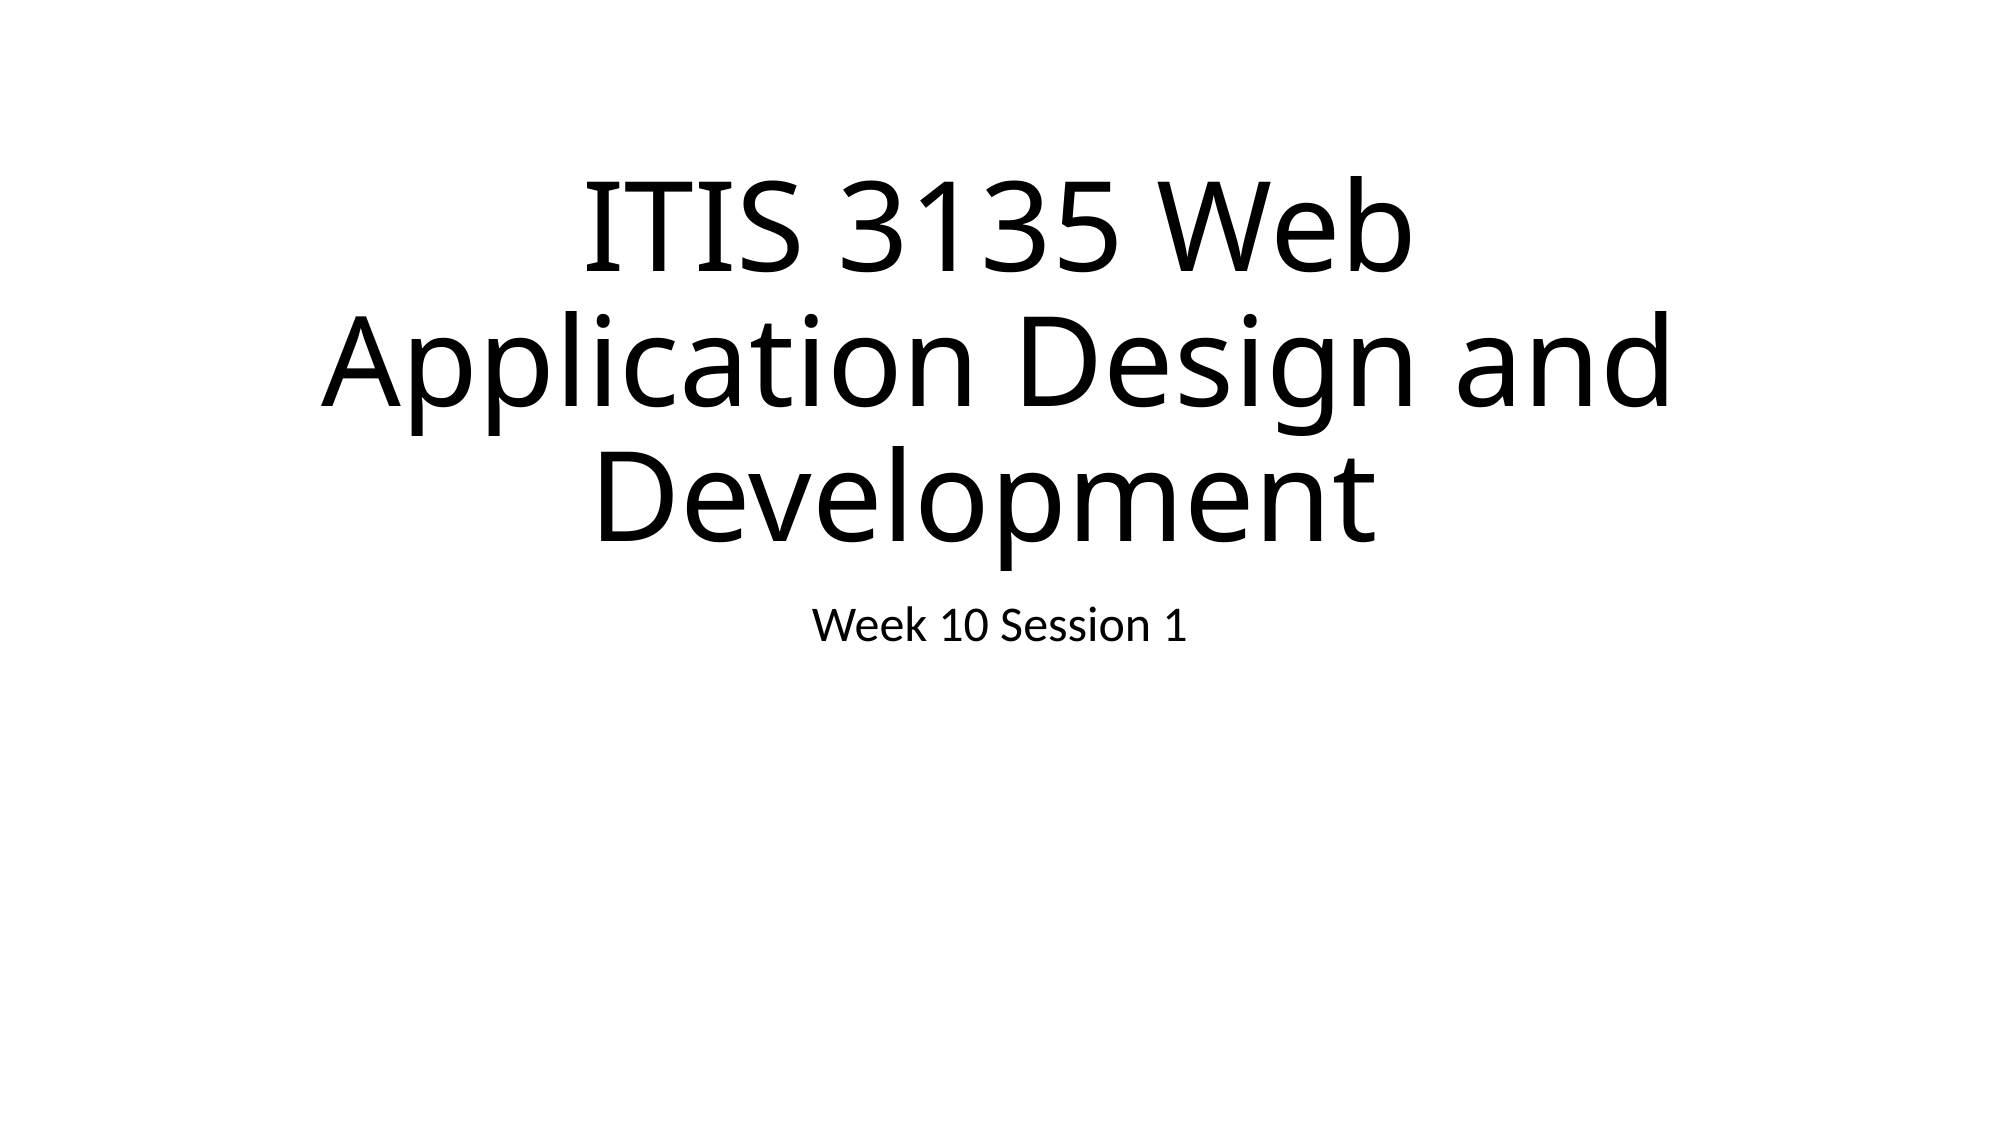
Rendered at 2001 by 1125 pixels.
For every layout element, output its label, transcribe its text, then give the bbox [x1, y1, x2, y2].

subtitle Week 10 Session 1 [249, 590, 1750, 682]
title ITIS 3135 Web Application Design and Development [249, 184, 1750, 576]
